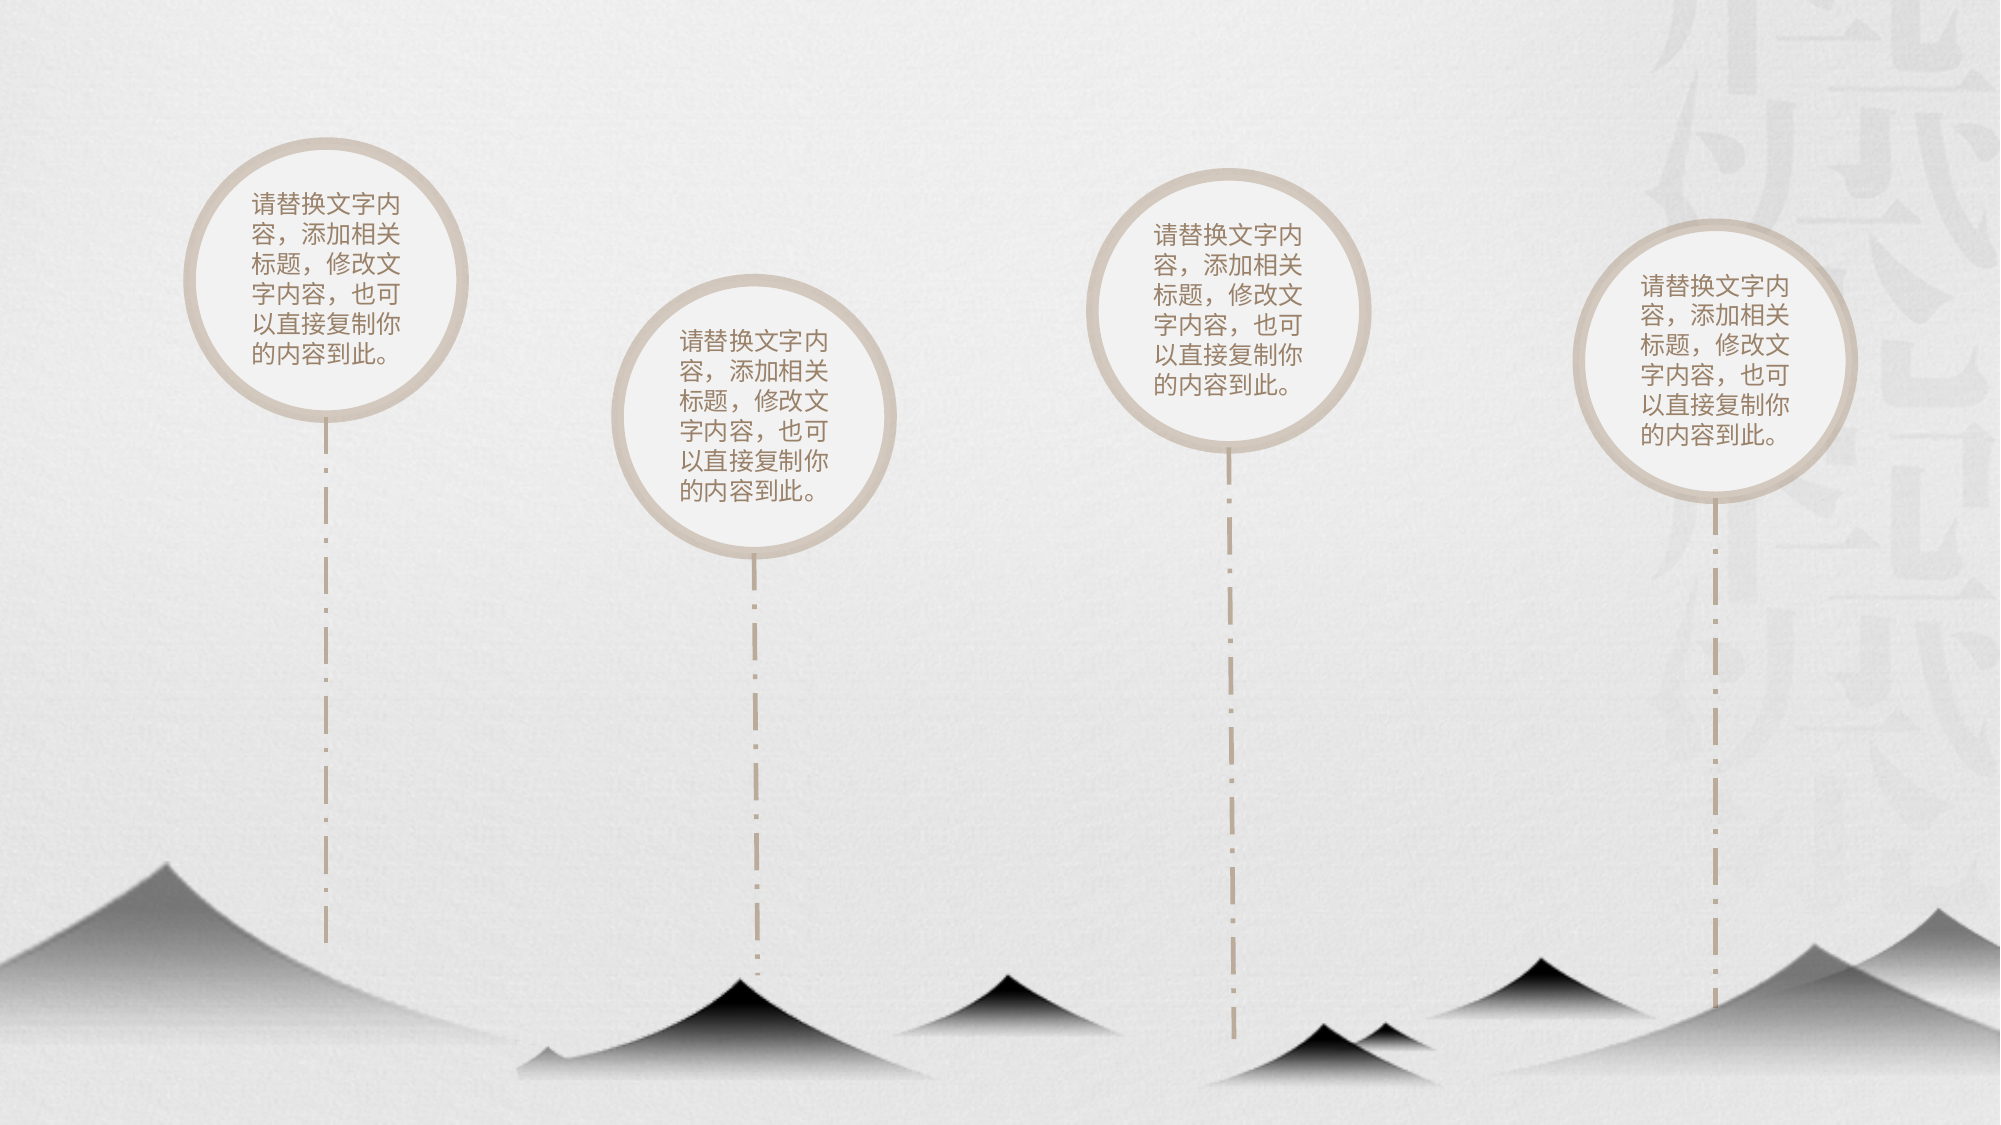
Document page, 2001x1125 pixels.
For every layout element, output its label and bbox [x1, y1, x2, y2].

picture [0, 0, 2000, 1125]
text_box [1092, 174, 1366, 861]
text_box [189, 143, 463, 861]
text_box [1578, 224, 1852, 861]
text_box [617, 280, 891, 861]
